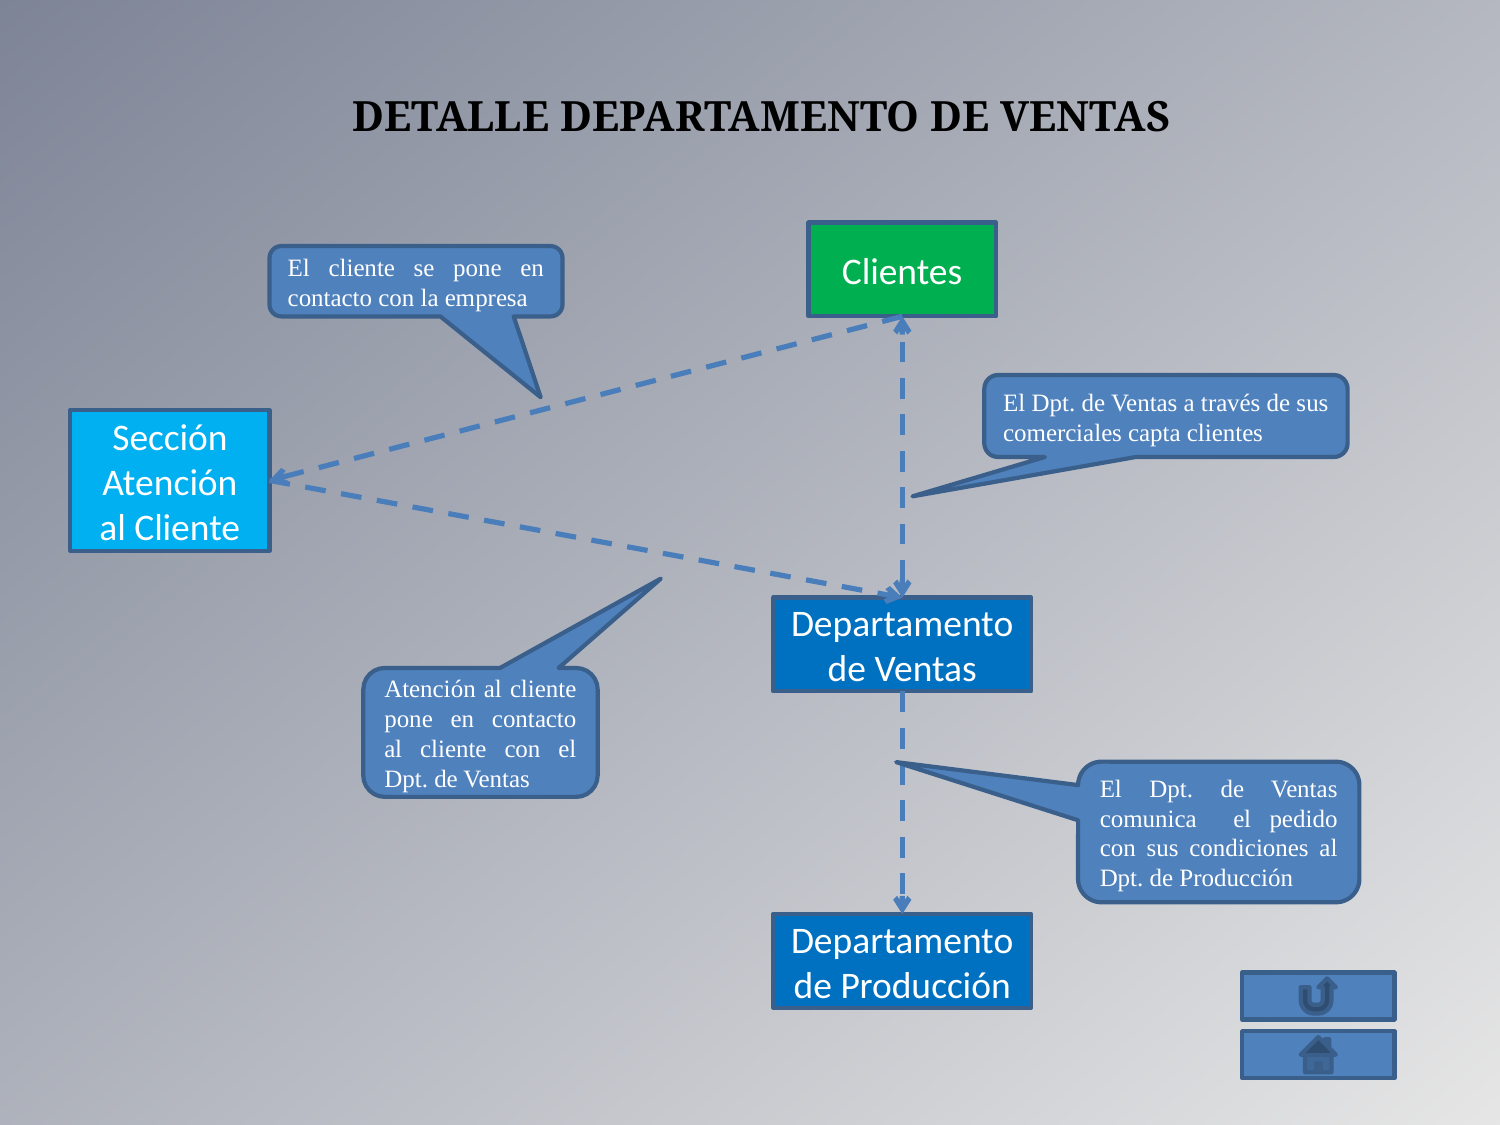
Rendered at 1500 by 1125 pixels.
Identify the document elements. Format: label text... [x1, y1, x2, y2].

text_box DETALLE DEPARTAMENTO DE VENTAS [222, 82, 501, 147]
text_box El Dpt. de Ventas a través de sus comerciales capta clientes [910, 372, 1350, 499]
text_box Clientes [806, 220, 998, 318]
text_box Sección Atención al Cliente [68, 408, 272, 553]
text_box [503, 81, 669, 478]
text_box Departamento de Ventas [771, 595, 1033, 693]
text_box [503, 605, 669, 716]
text_box El cliente se pone en contacto con la empresa [267, 243, 498, 366]
text_box [1240, 1029, 1397, 1080]
text_box El Dpt. de Ventas comunica el pedido con sus condiciones al Dpt. de Producción [894, 759, 1362, 905]
text_box Departamento de Producción [771, 912, 1033, 1010]
text_box DETALLE DEPARTAMENTO DE VENTAS [671, 82, 1301, 147]
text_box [269, 480, 903, 598]
text_box [1240, 970, 1397, 1022]
text_box Atención al cliente pone en contacto al cliente con el Dpt. de Ventas [361, 665, 600, 799]
